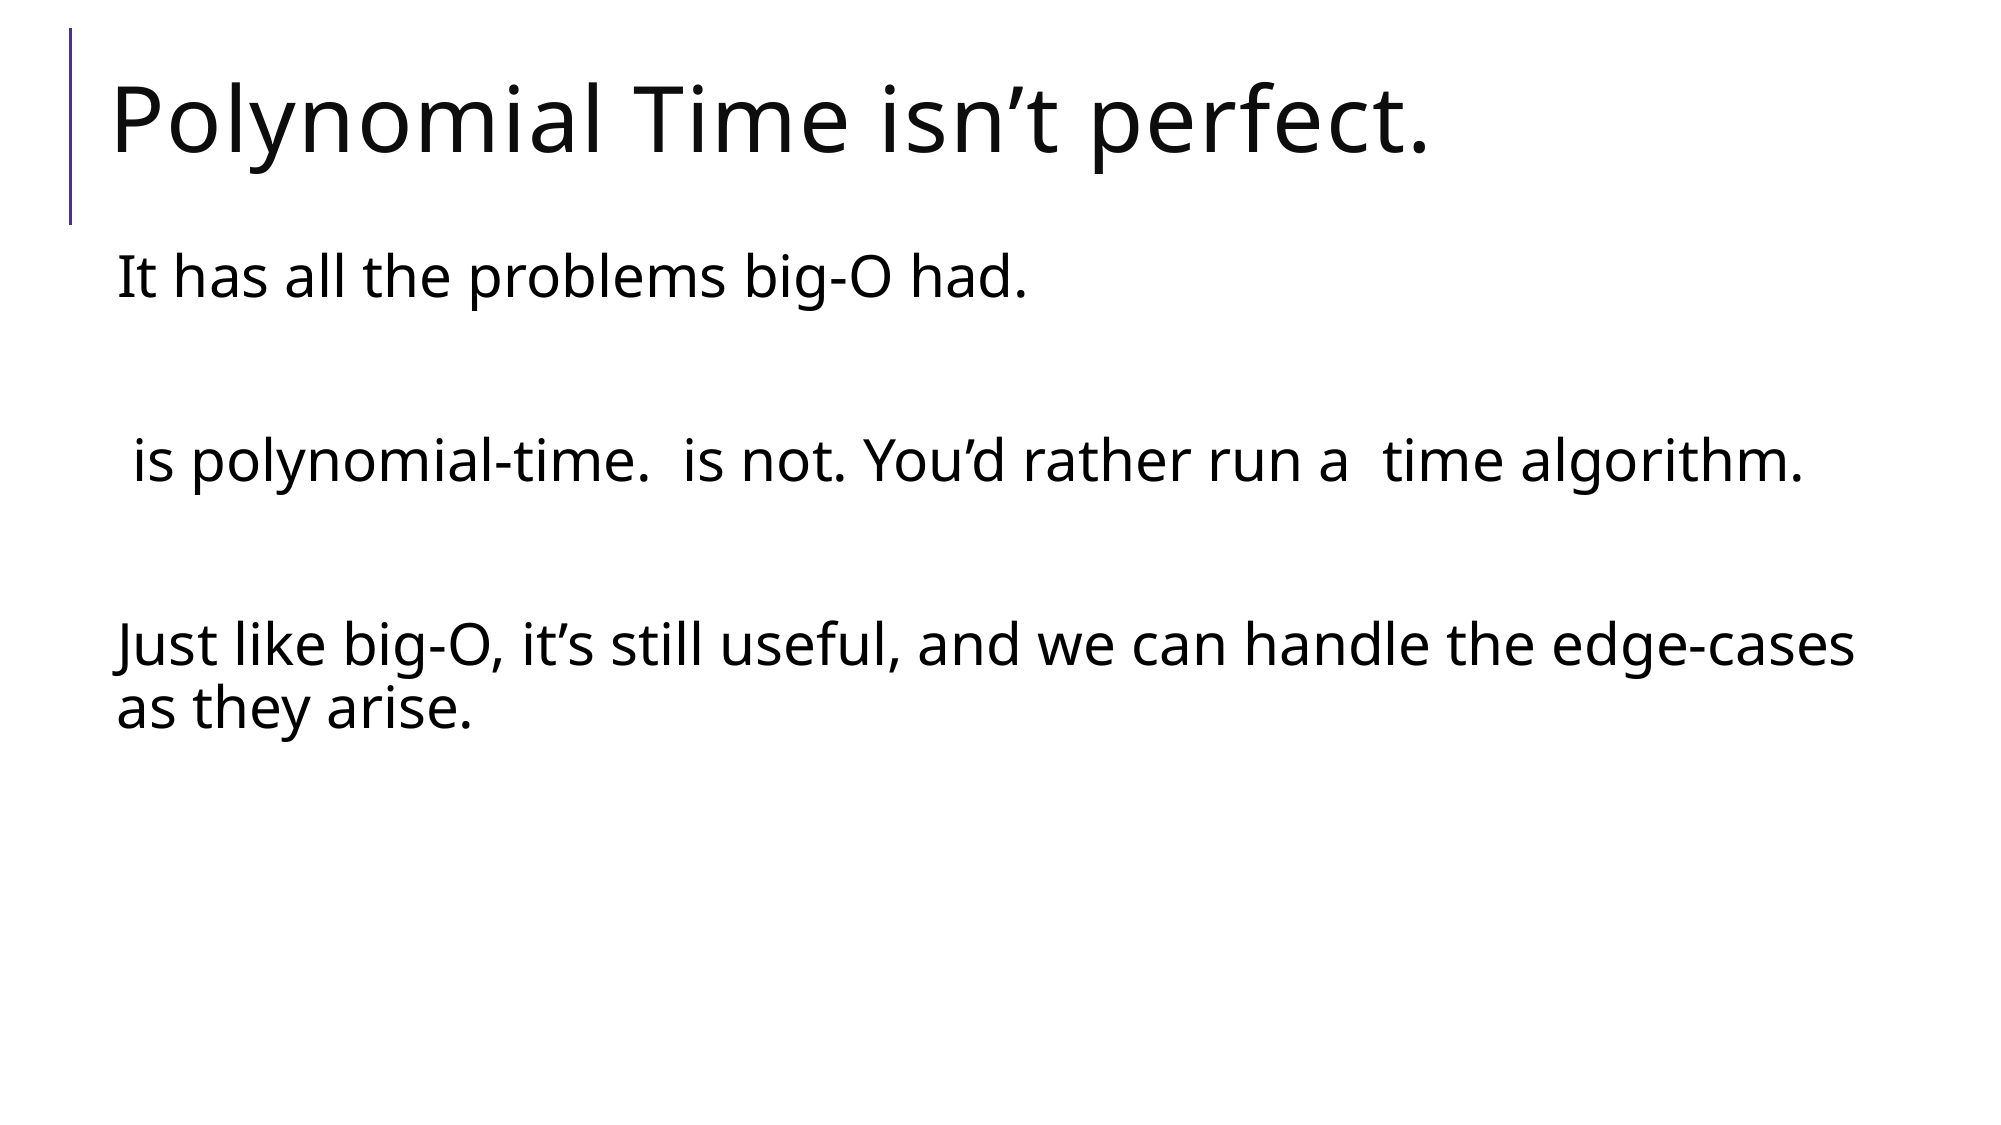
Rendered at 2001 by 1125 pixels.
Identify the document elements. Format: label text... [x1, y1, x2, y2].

title Polynomial Time isn’t perfect. [94, 43, 1930, 210]
